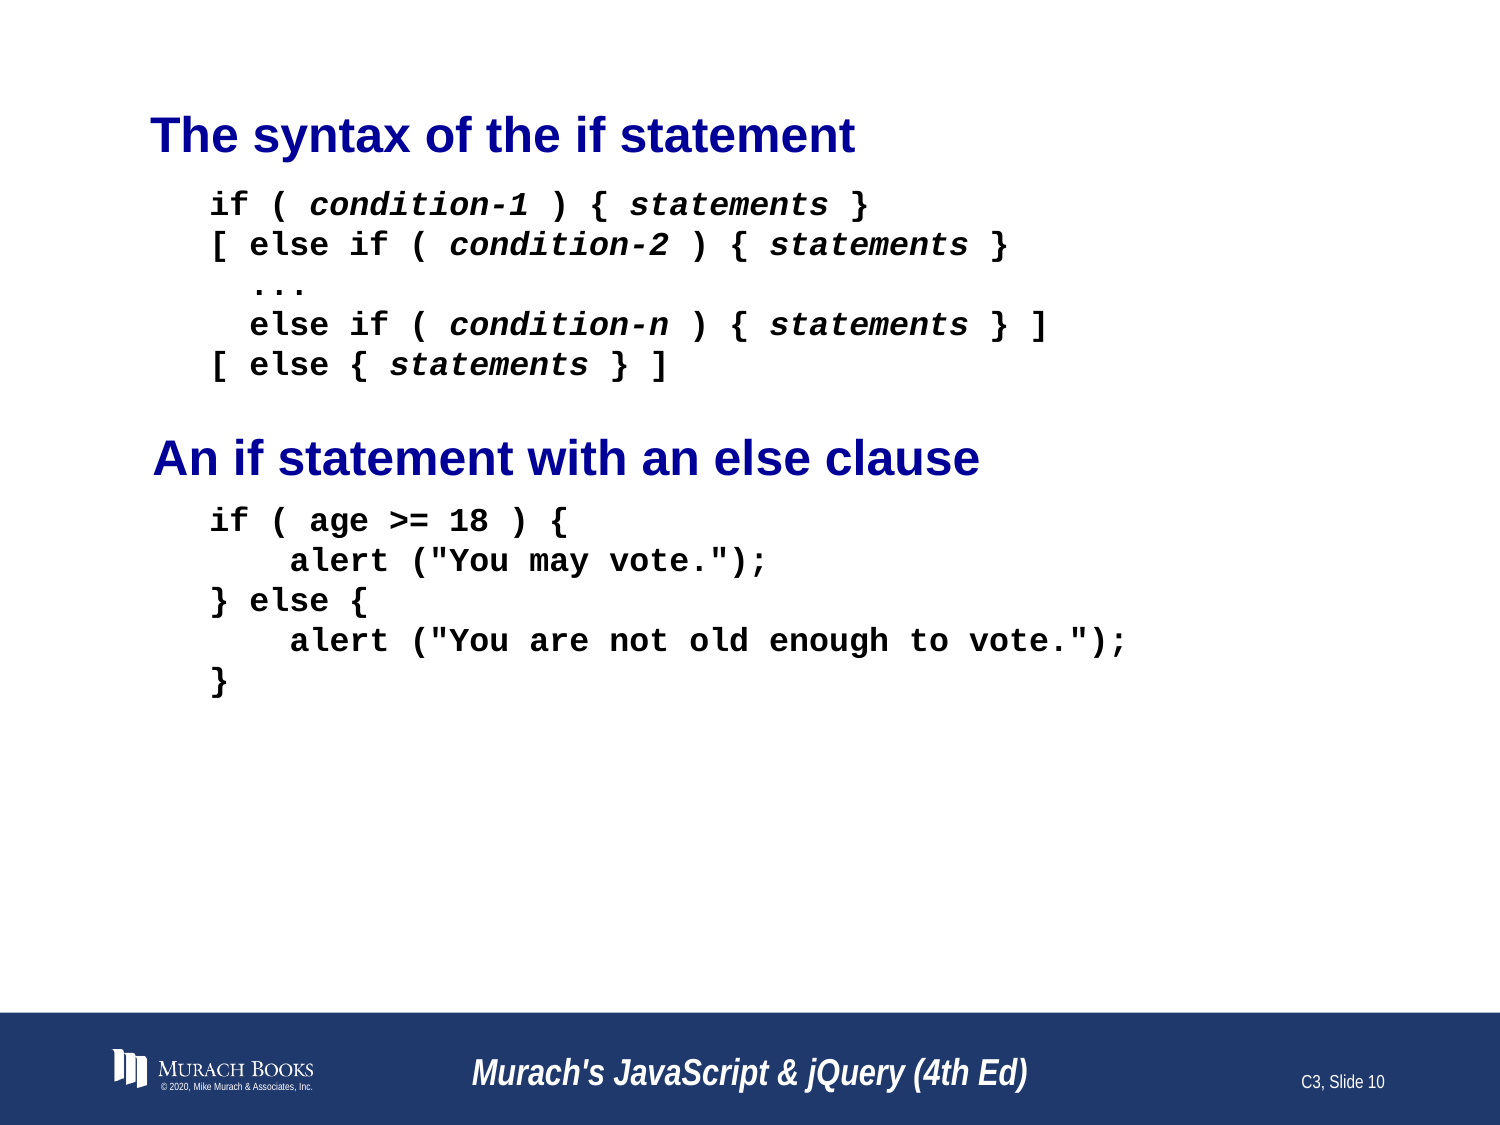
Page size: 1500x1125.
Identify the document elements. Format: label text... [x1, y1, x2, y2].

title The syntax of the if statement [150, 102, 1350, 164]
list if ( condition-1 ) { statements } [ else if ( condition-2 ) { statements } ... else if ( condition-n ) { statements } ] [ else { statements } ] An if statement with an else clause if ( age >= 18 ) { alert ("You may vote."); } else { alert ("You are not old enough to vote."); } [137, 174, 1350, 975]
slide_number C3, Slide 10 [1087, 1025, 1400, 1100]
footer © 2020, Mike Murach & Associates, Inc. [12, 1025, 463, 1100]
slide_number Murach's JavaScript & jQuery (4th Ed) [463, 1025, 1050, 1100]
